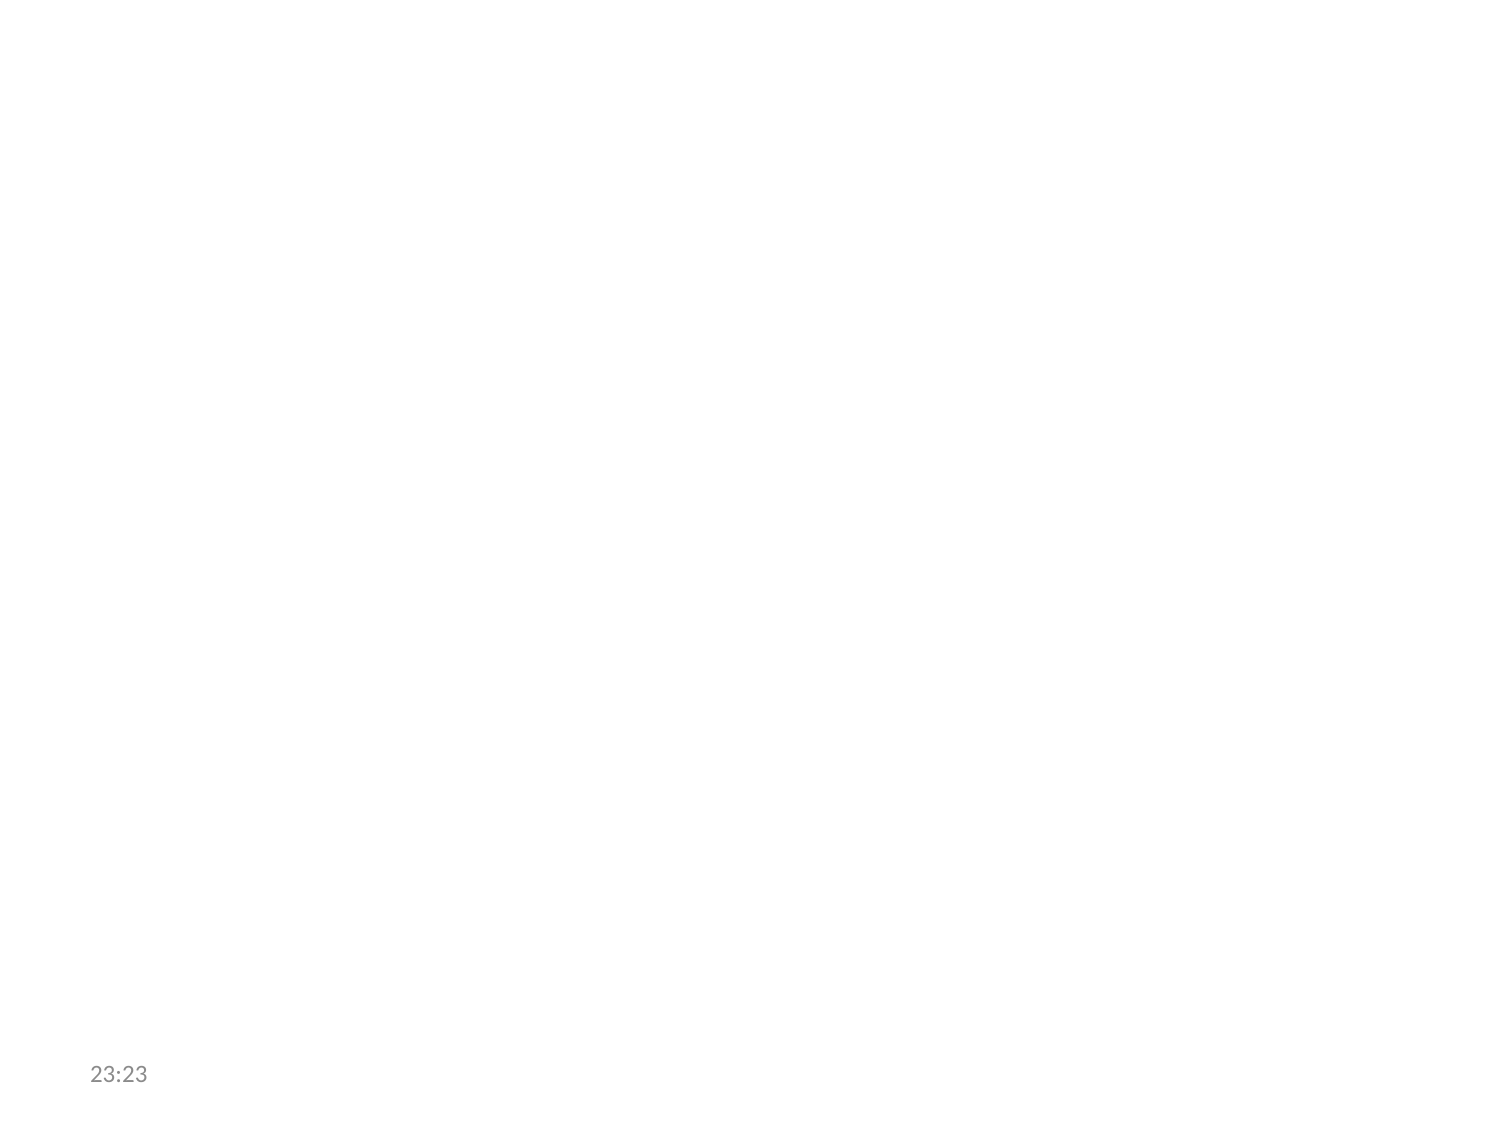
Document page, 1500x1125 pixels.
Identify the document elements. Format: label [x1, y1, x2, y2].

slide_number [75, 1042, 425, 1103]
